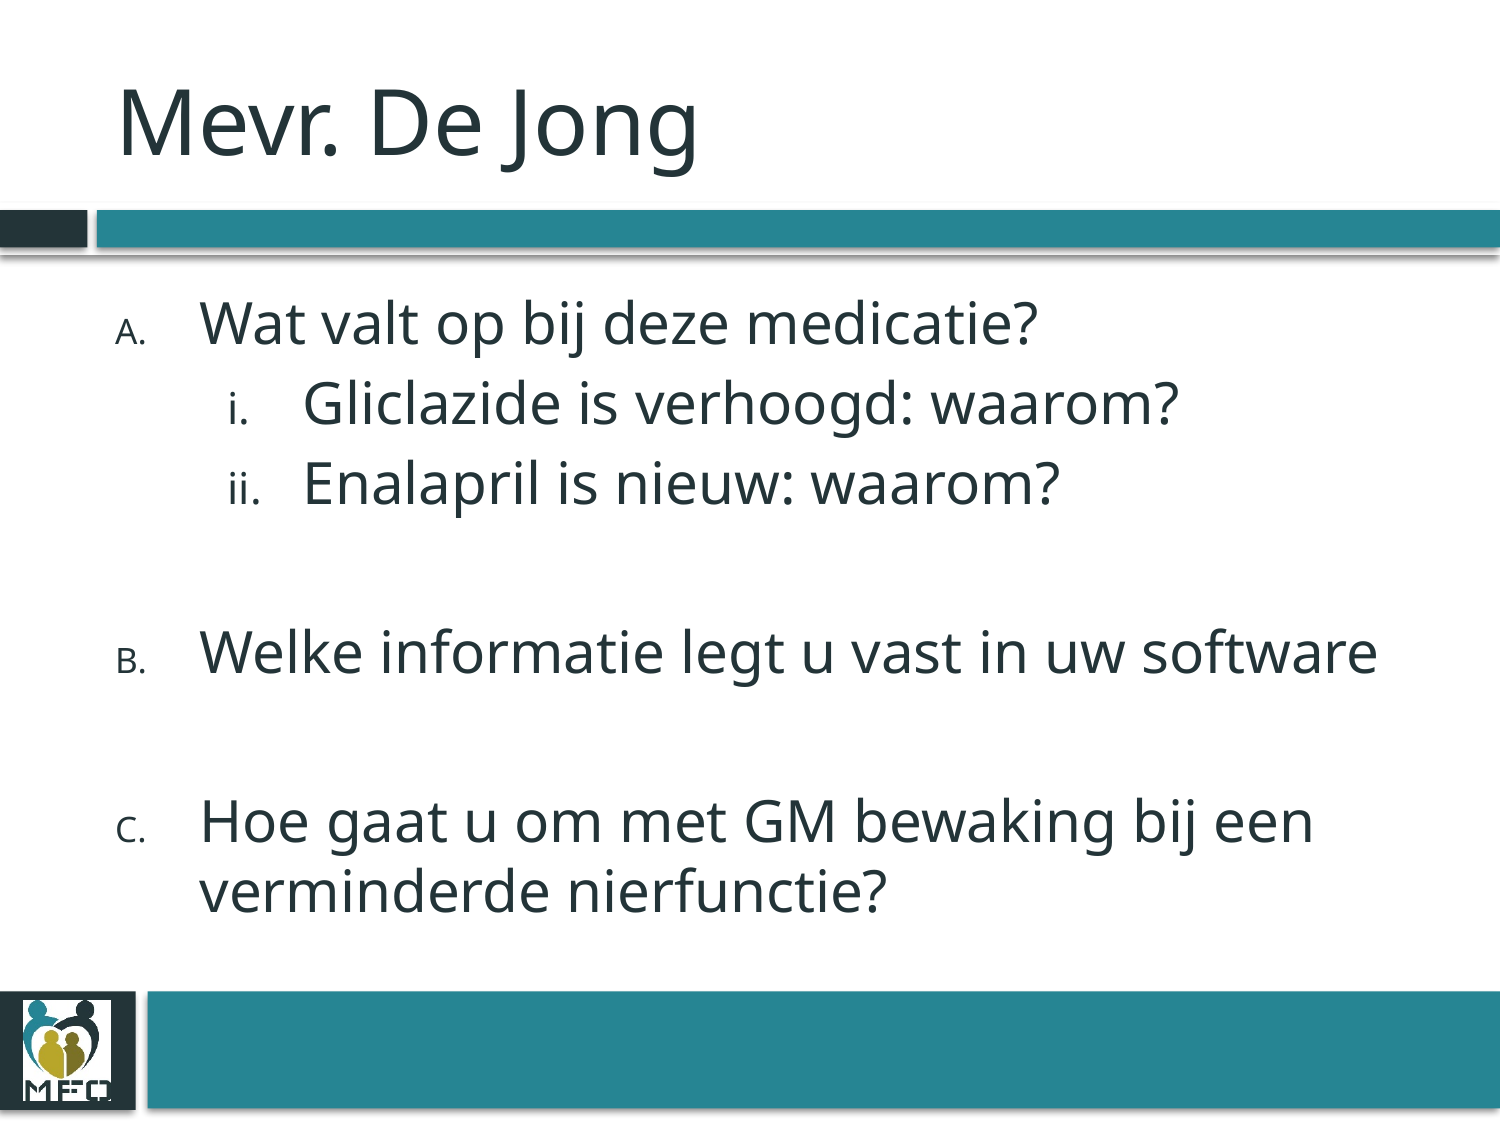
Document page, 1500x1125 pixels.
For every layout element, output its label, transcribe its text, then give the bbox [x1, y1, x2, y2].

list Wat valt op bij deze medicatie? Gliclazide is verhoogd: waarom? Enalapril is nieuw: waarom? Welke informatie legt u vast in uw software Hoe gaat u om met GM bewaking bij een verminderde nierfunctie? [100, 278, 1438, 953]
picture [23, 1000, 111, 1101]
title Mevr. De Jong [100, 37, 1438, 200]
